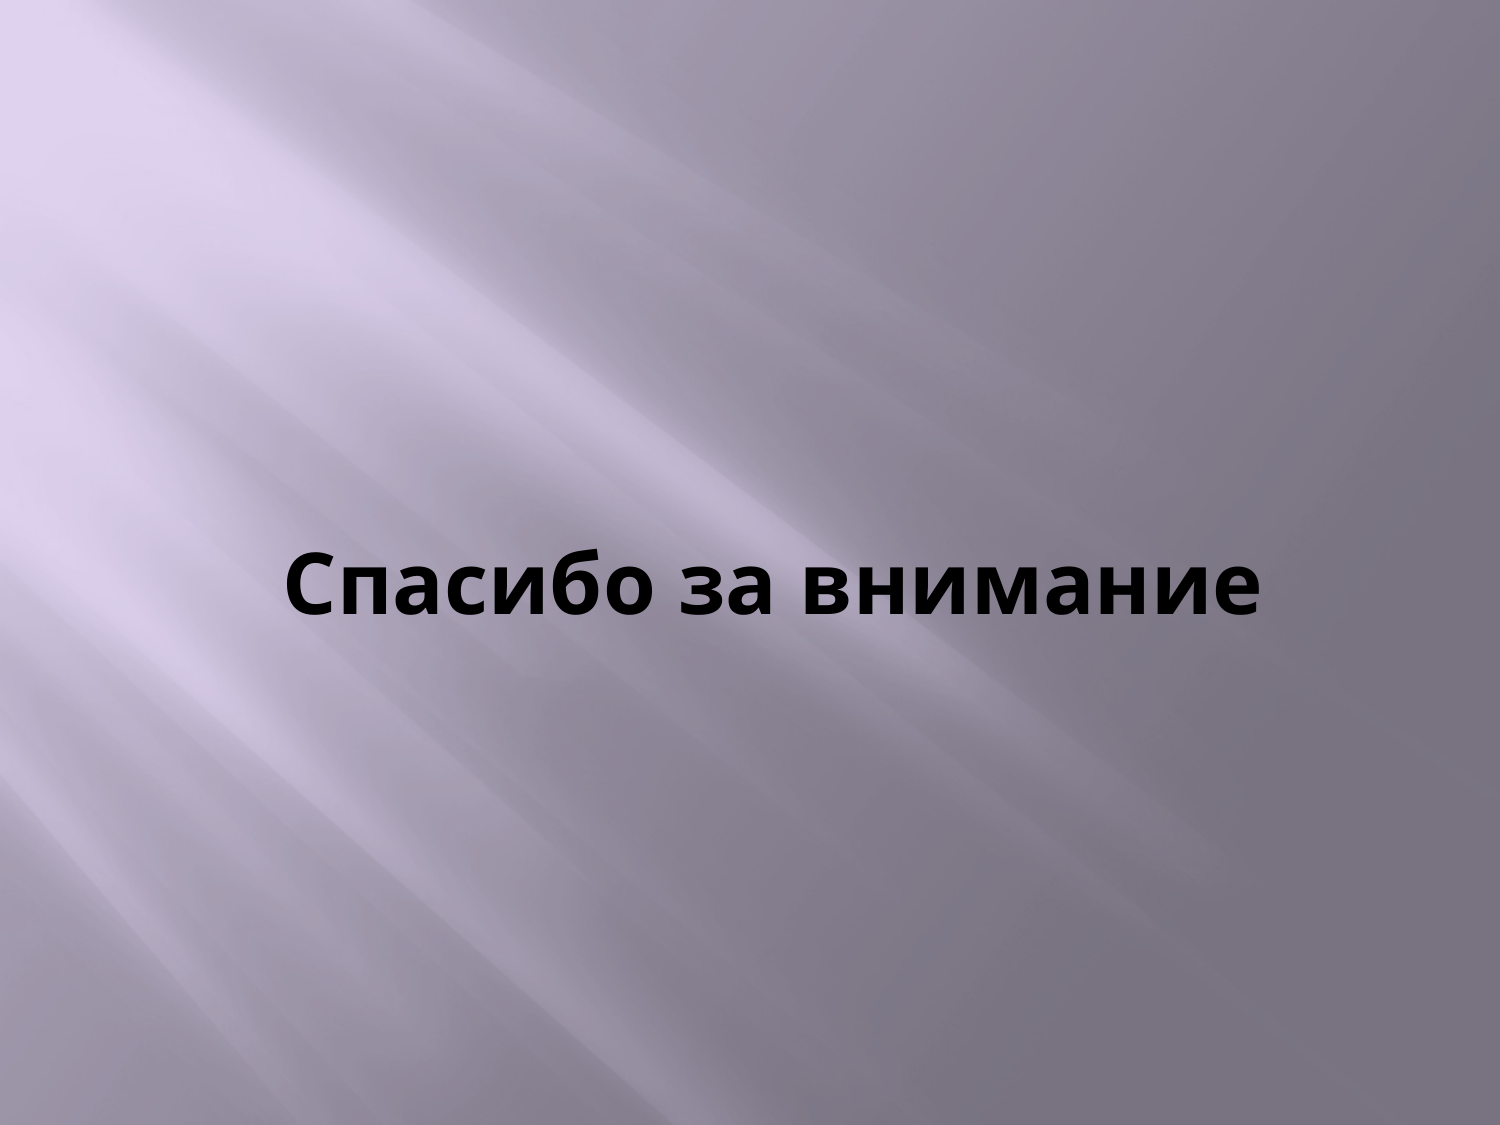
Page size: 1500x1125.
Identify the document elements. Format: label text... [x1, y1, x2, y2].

title Спасибо за внимание [64, 255, 1483, 905]
